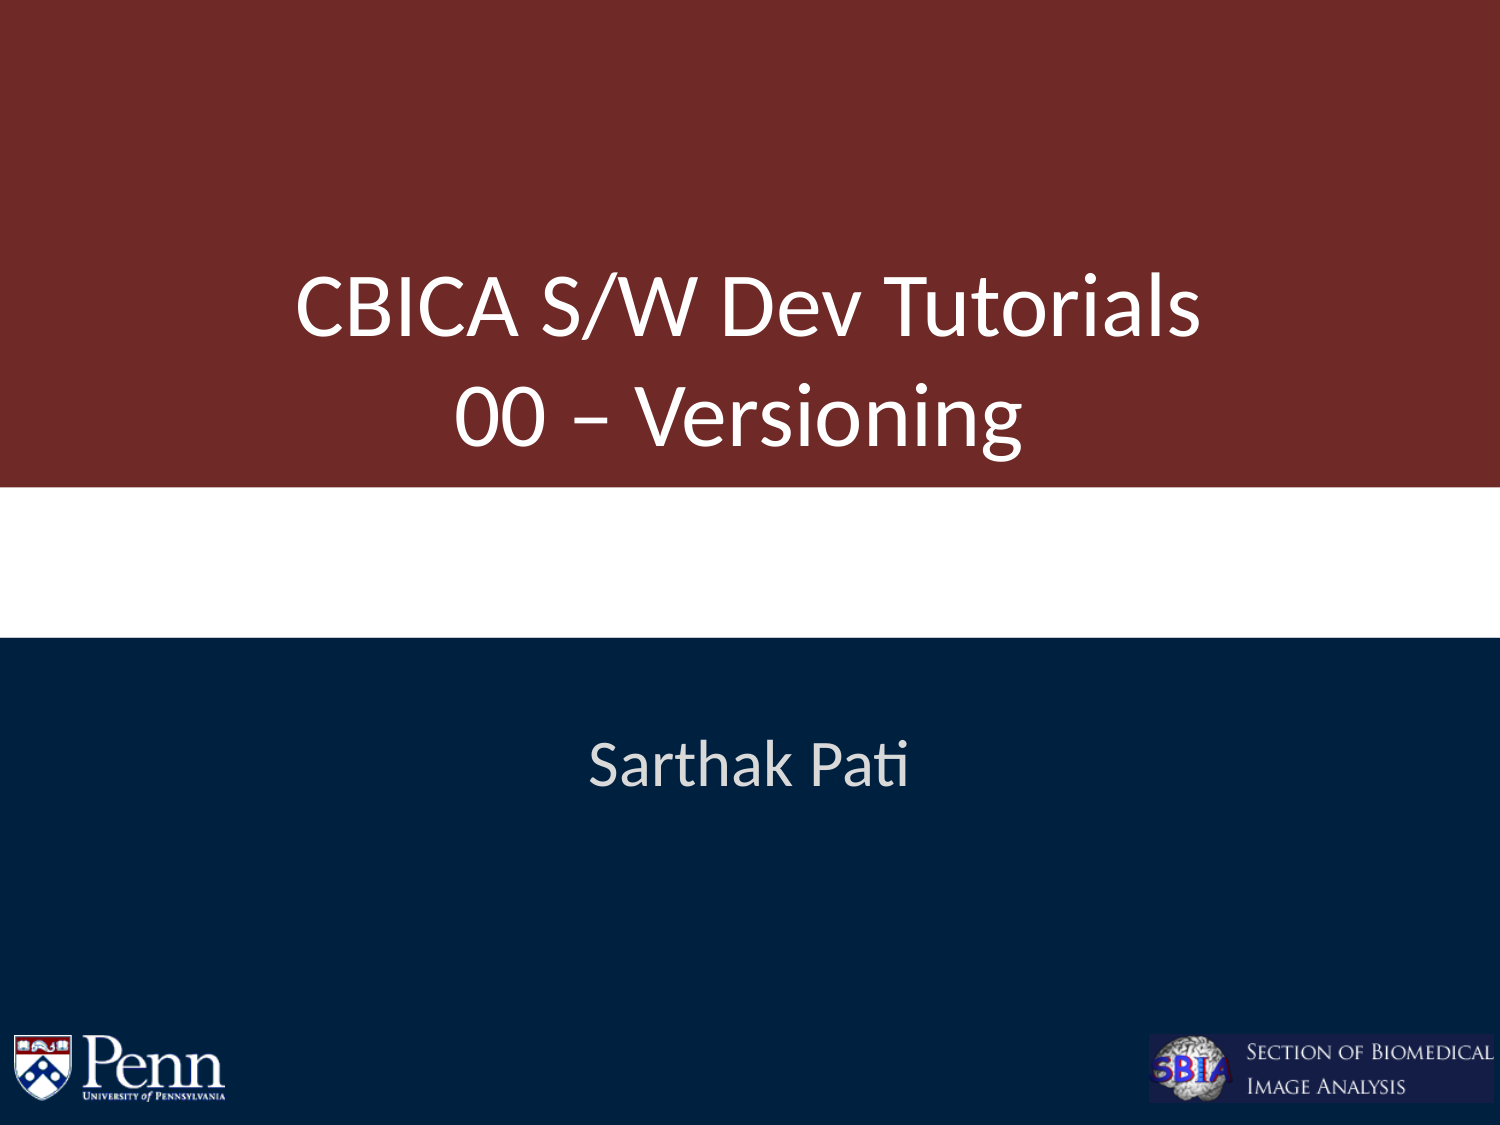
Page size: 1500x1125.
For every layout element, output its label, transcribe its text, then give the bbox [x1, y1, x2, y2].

subtitle Sarthak Pati [112, 712, 1388, 1000]
text_box [0, 485, 1500, 639]
picture [14, 1035, 225, 1102]
text_box [0, 0, 1500, 485]
picture [1149, 1034, 1494, 1103]
title CBICA S/W Dev Tutorials 00 – Versioning [112, 237, 1388, 485]
